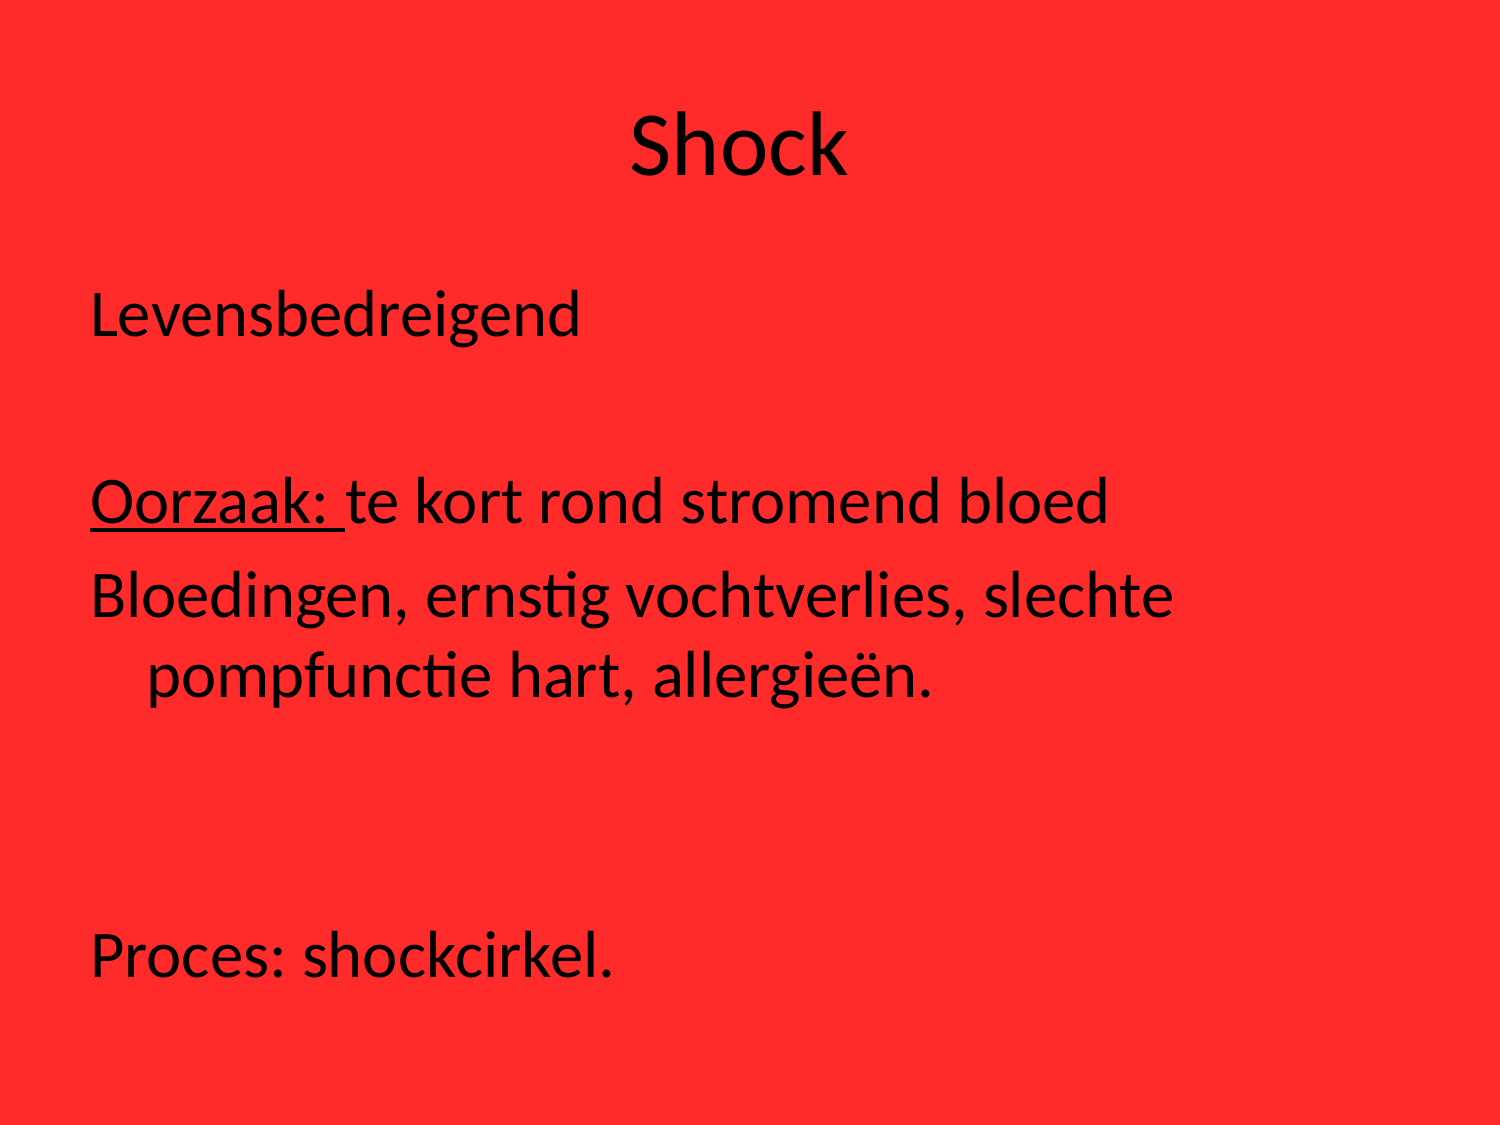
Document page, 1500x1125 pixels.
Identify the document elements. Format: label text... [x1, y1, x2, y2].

list Levensbedreigend Oorzaak: te kort rond stromend bloed Bloedingen, ernstig vochtverlies, slechte pompfunctie hart, allergieën. Proces: shockcirkel. [75, 262, 1425, 1005]
title Shock [75, 45, 1425, 233]
